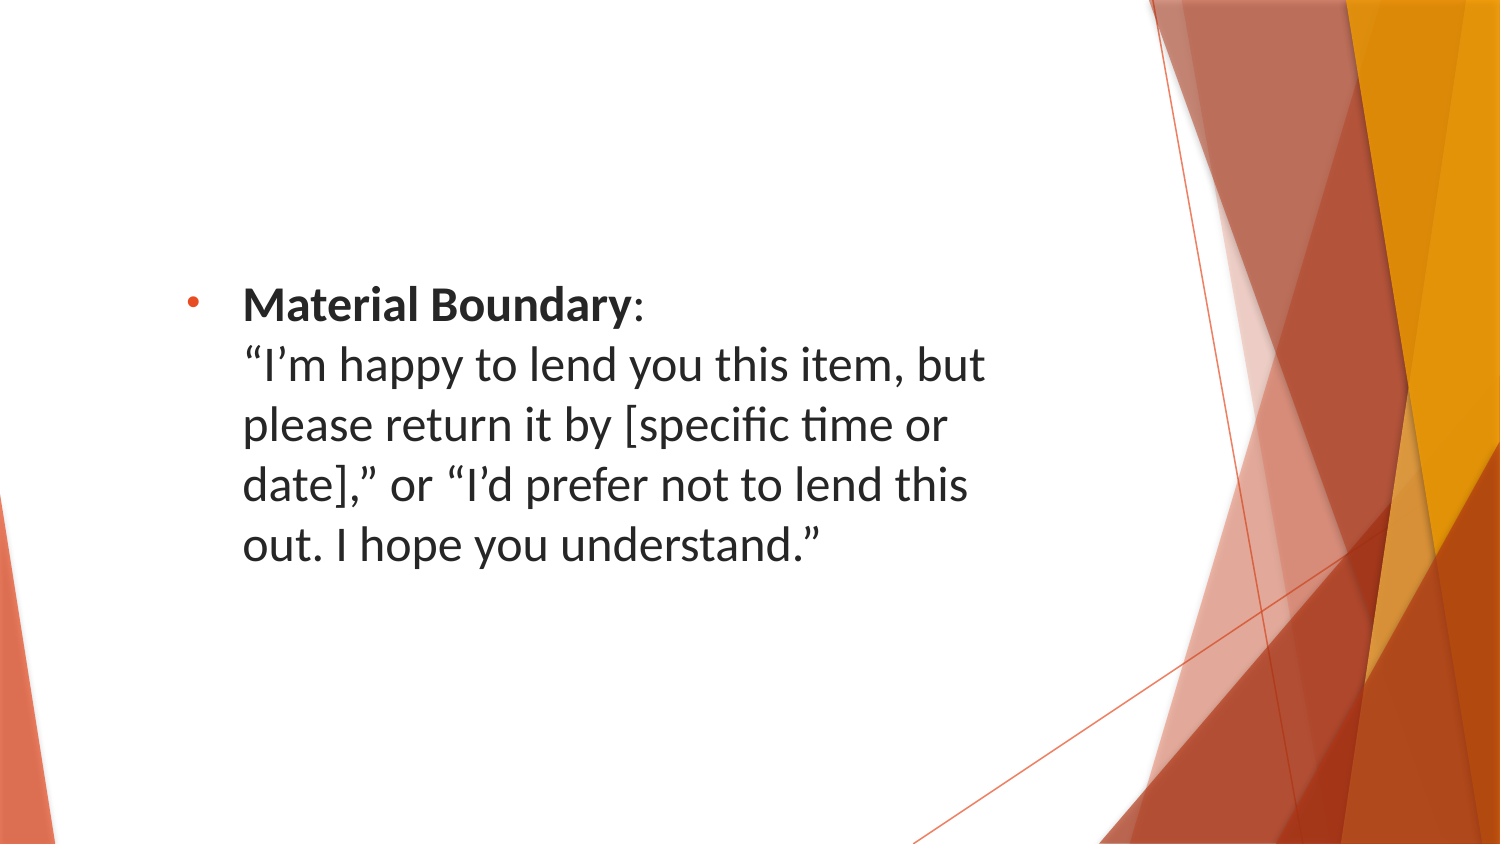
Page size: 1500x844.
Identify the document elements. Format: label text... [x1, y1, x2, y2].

list Material Boundary: “I’m happy to lend you this item, but please return it by [specific time or date],” or “I’d prefer not to lend this out. I hope you understand.” [171, 114, 1046, 729]
